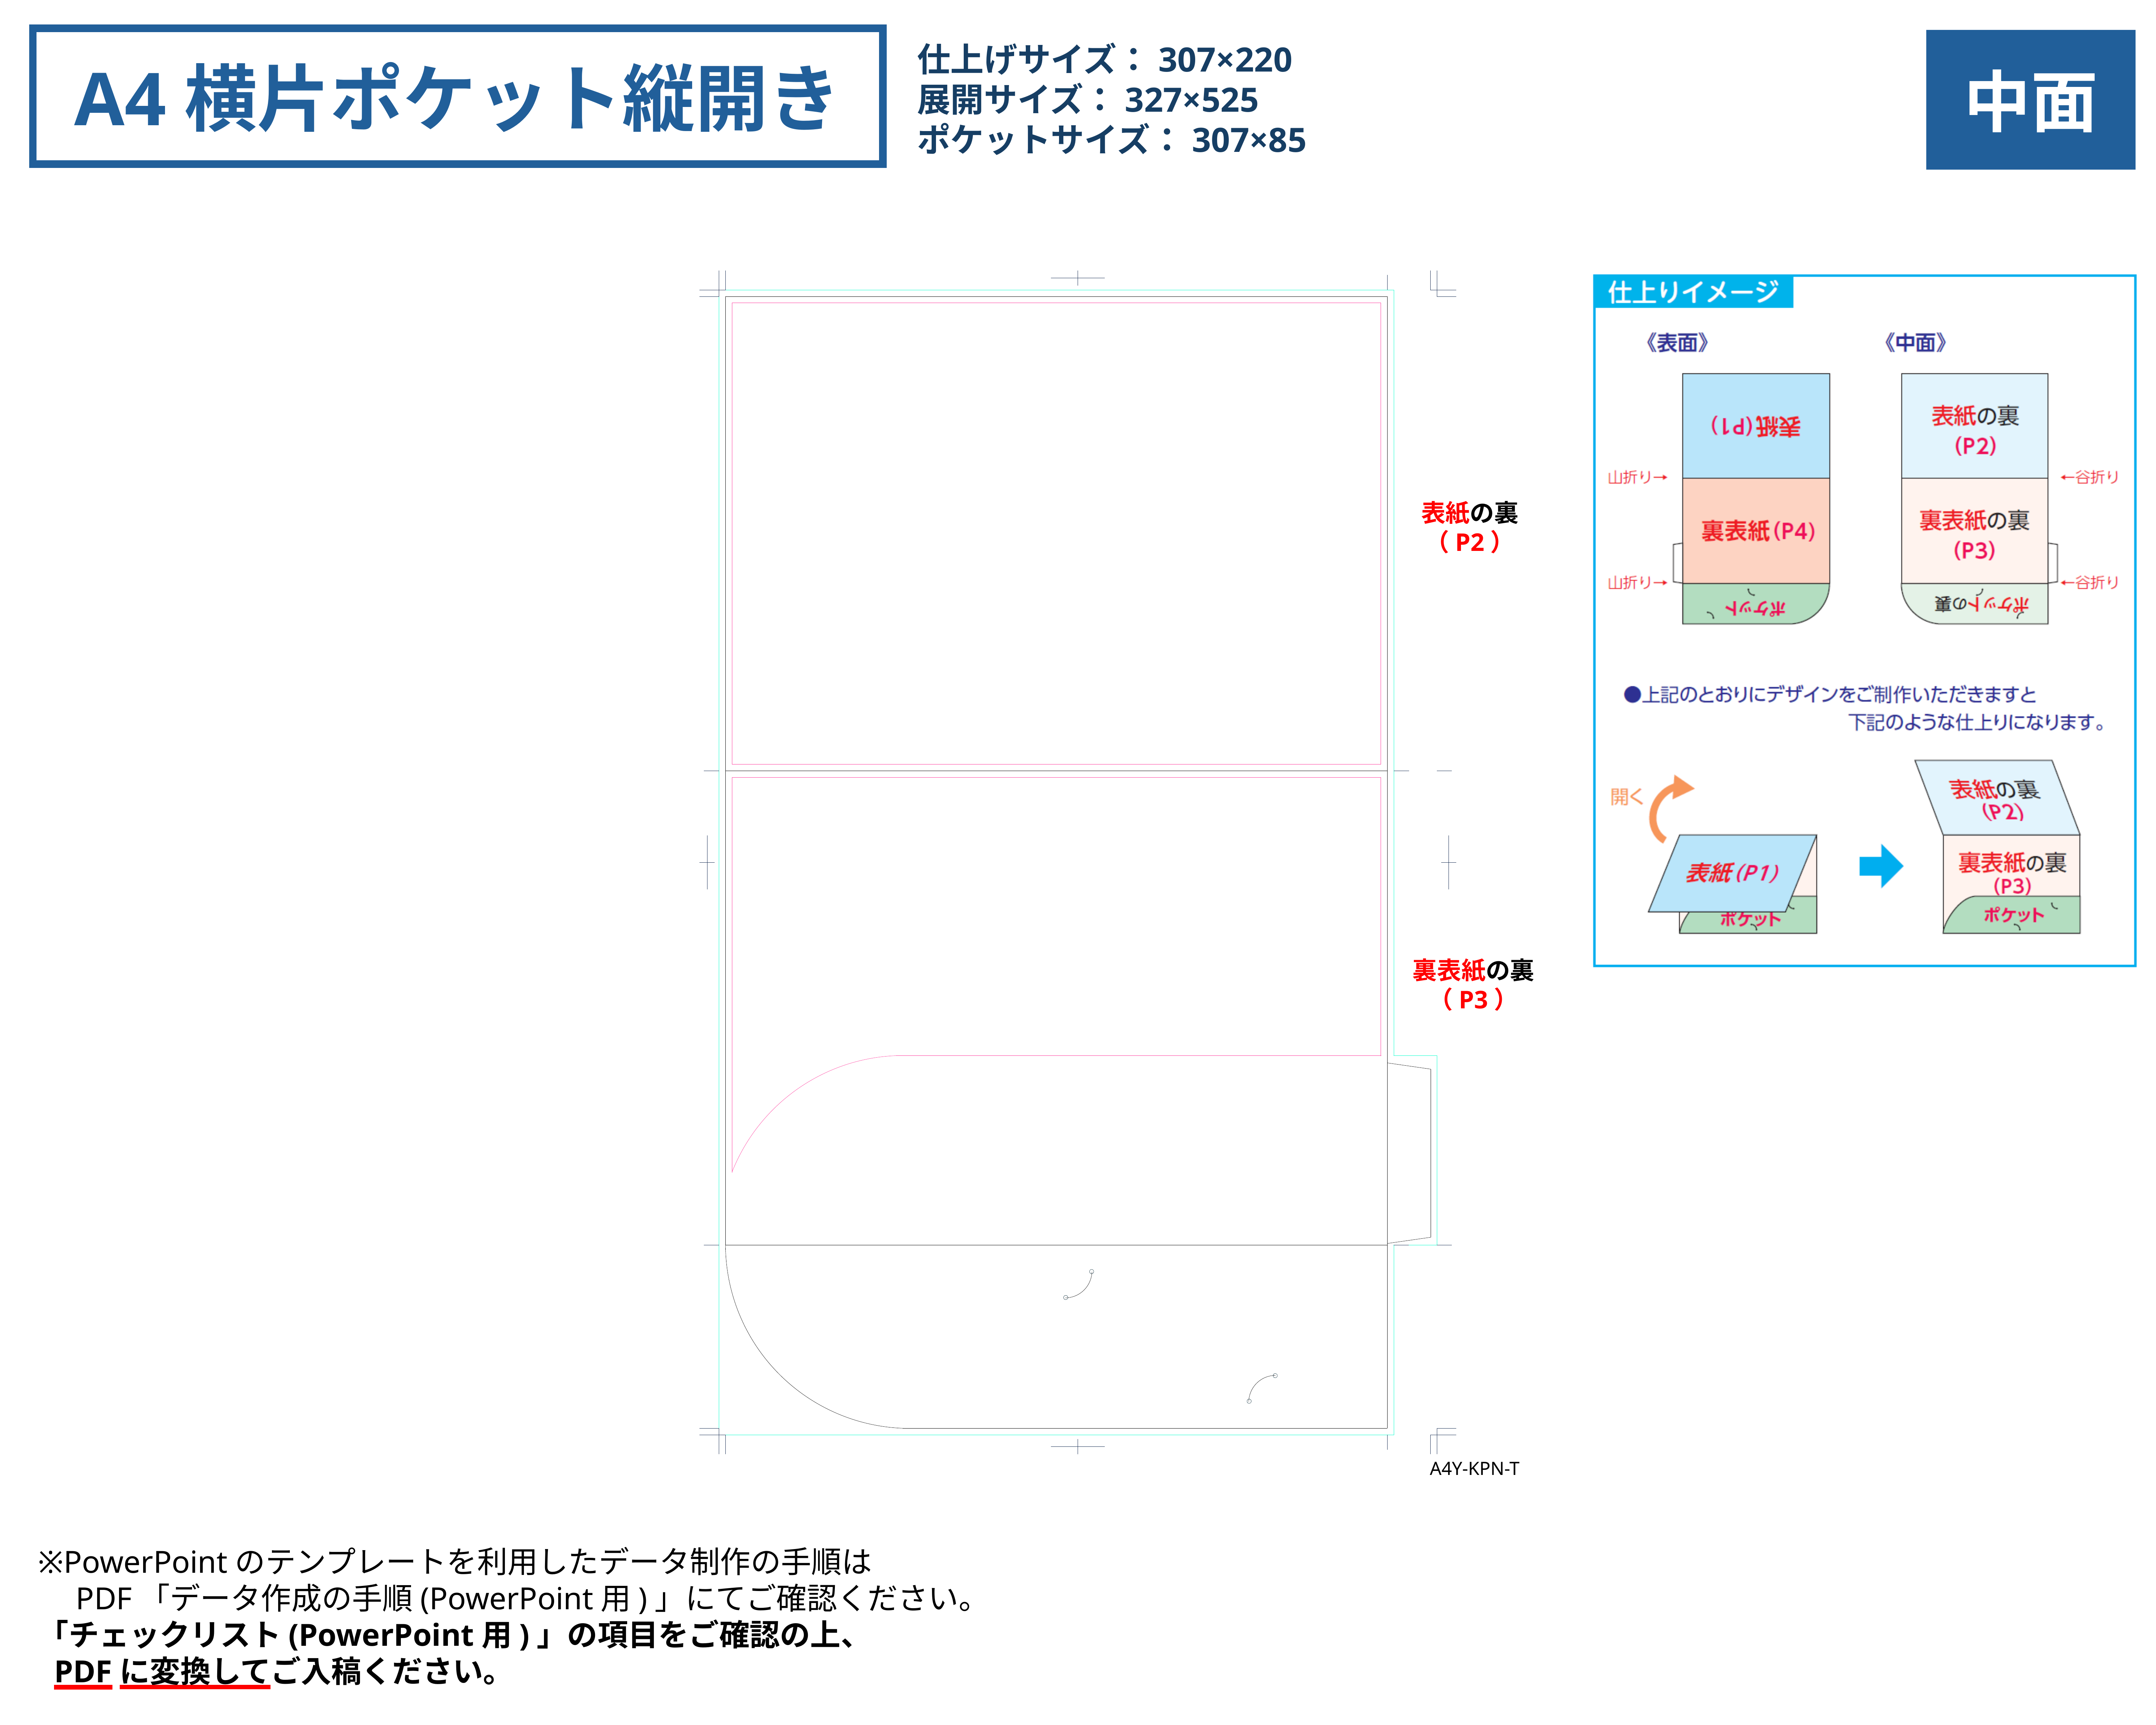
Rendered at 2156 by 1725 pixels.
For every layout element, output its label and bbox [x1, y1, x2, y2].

picture [1590, 271, 2142, 971]
